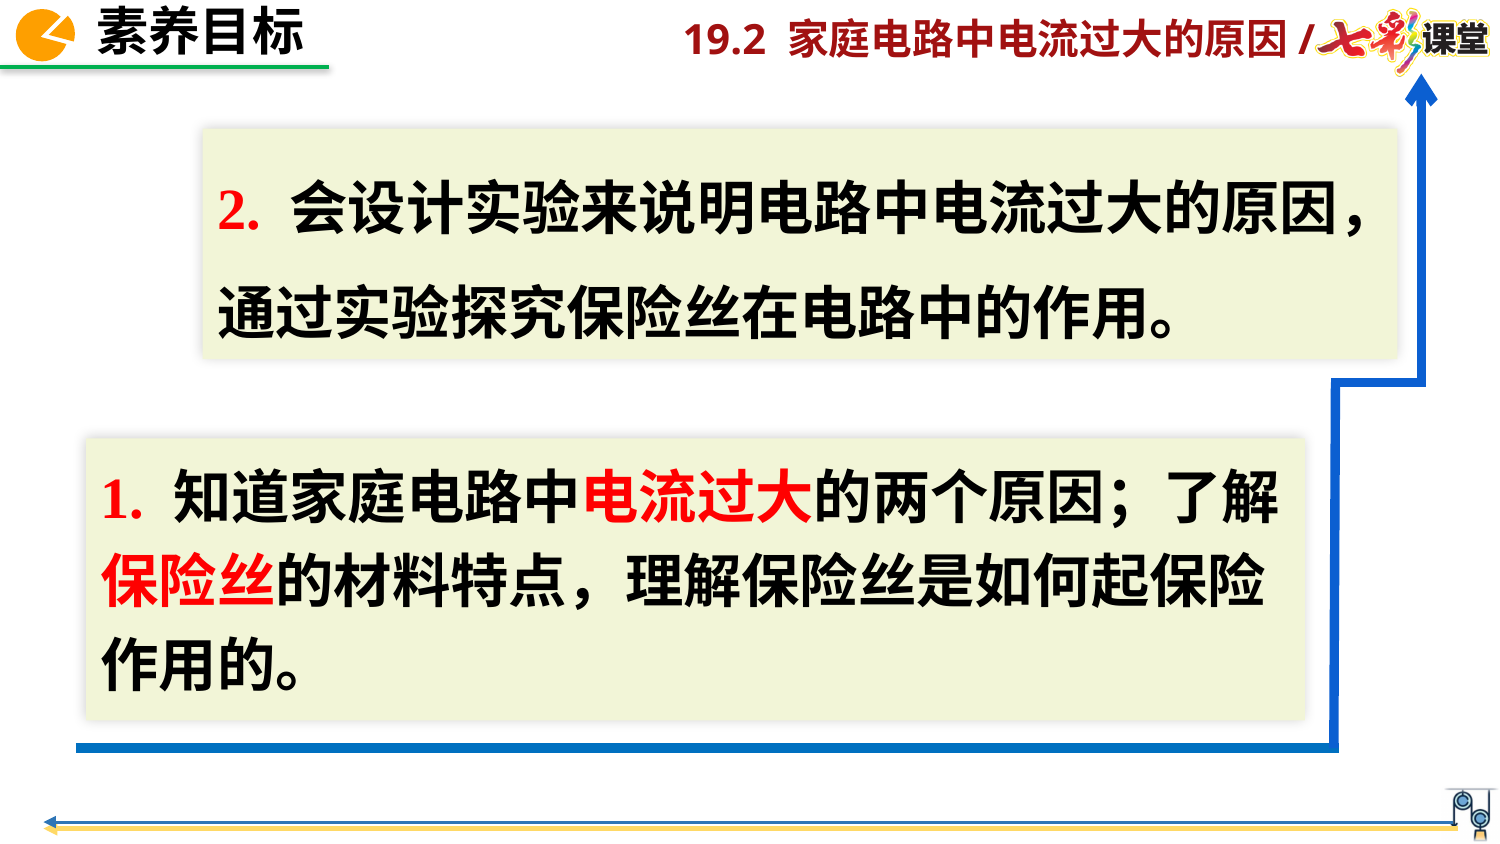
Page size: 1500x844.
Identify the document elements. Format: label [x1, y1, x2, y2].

picture [1313, 7, 1492, 77]
picture [1449, 793, 1493, 836]
text_box [75, 73, 1422, 749]
